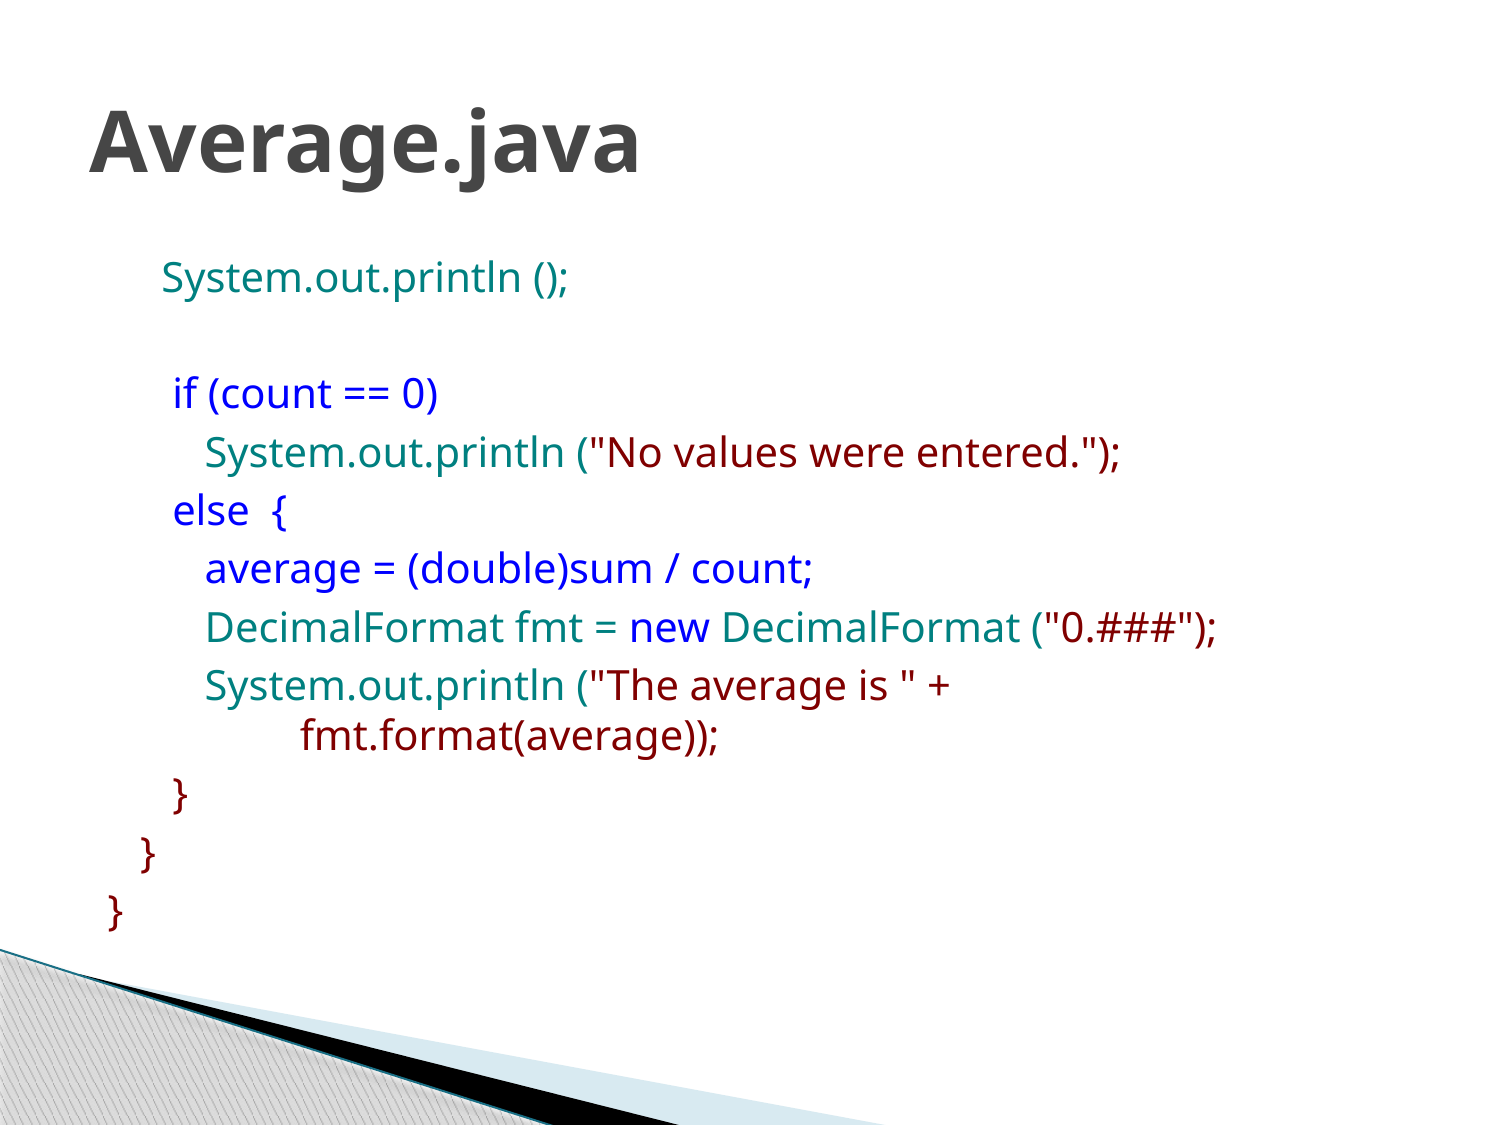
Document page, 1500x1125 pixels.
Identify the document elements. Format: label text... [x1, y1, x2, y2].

list System.out.println (); if (count == 0) System.out.println ("No values were entered."); else { average = (double)sum / count; DecimalFormat fmt = new DecimalFormat ("0.###"); System.out.println ("The average is " + fmt.format(average)); } } } [75, 243, 1425, 986]
title Average.java [75, 45, 1425, 233]
